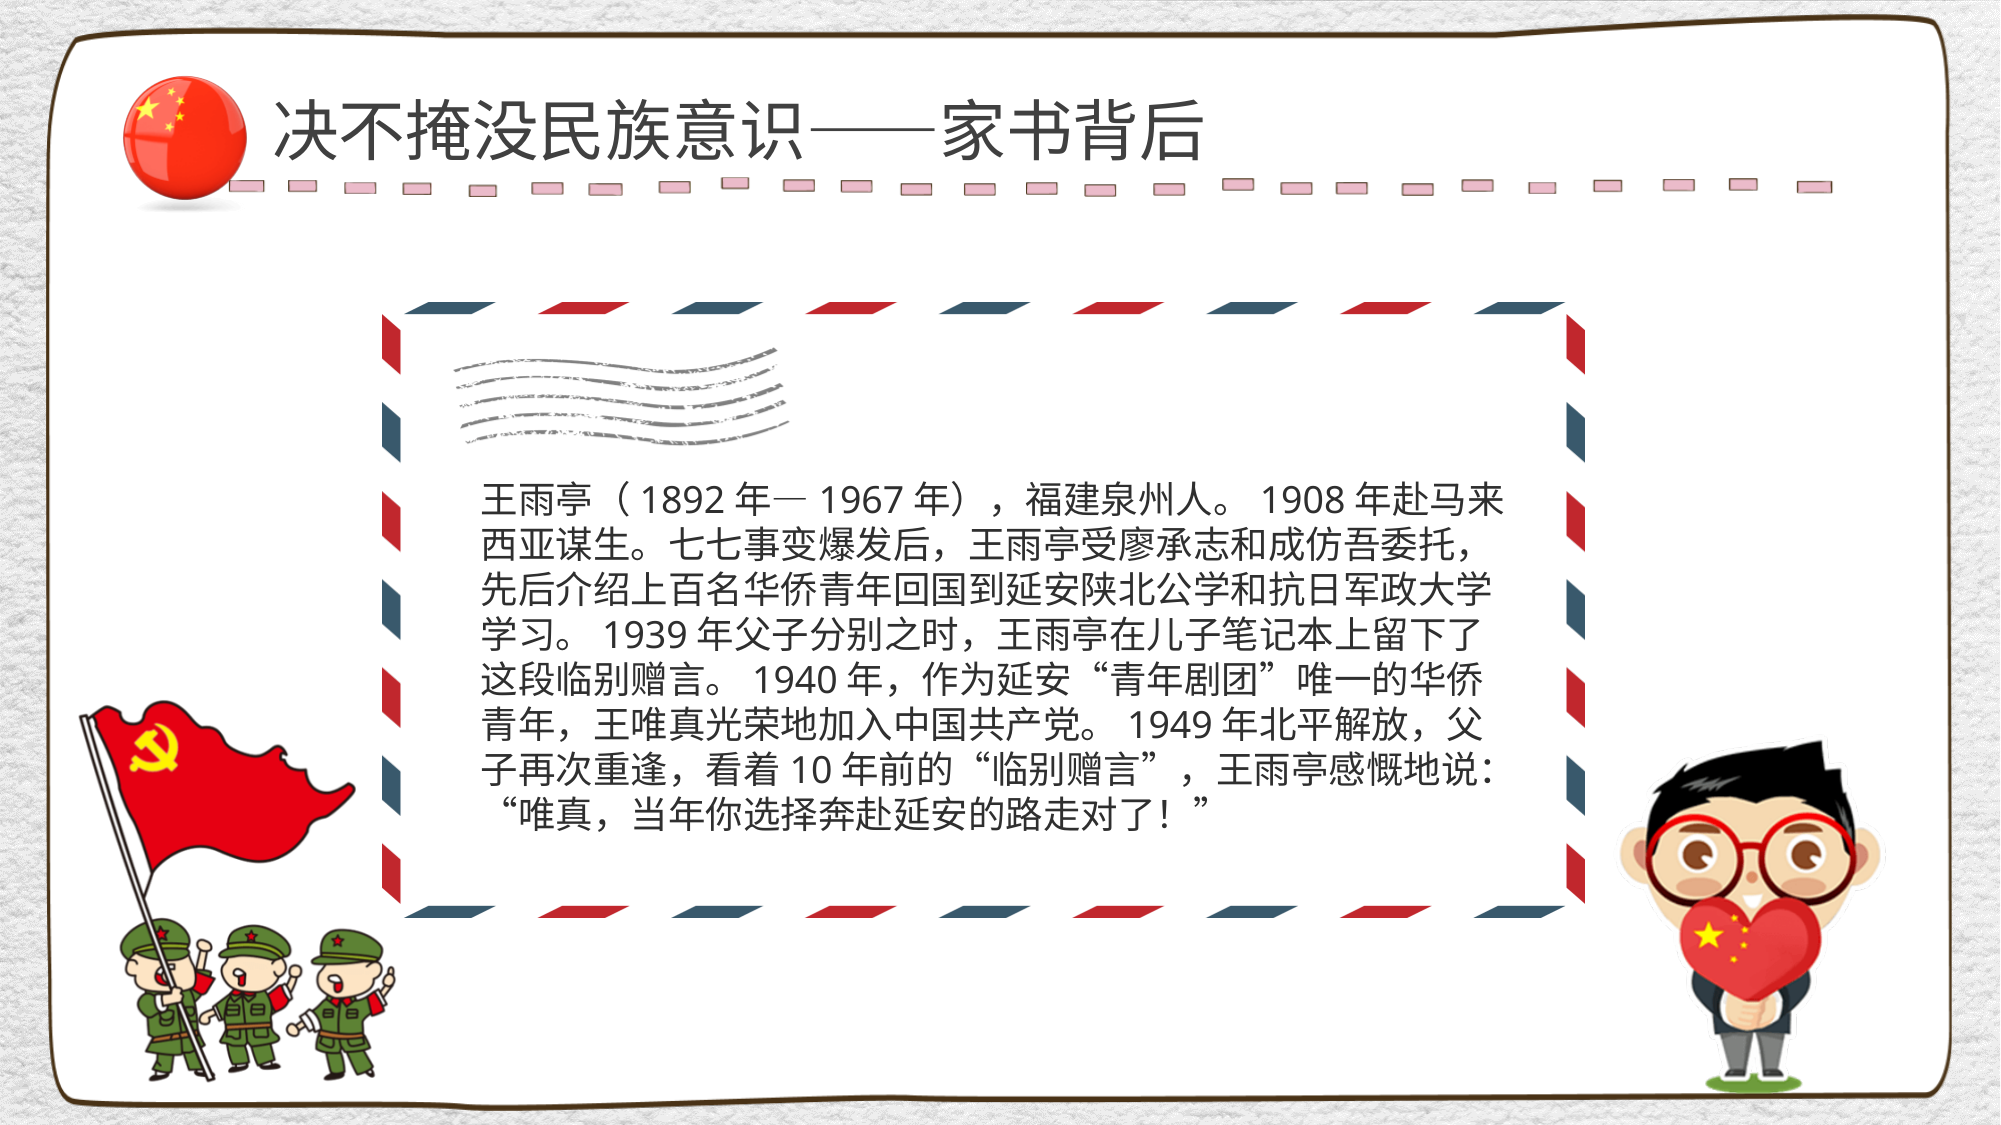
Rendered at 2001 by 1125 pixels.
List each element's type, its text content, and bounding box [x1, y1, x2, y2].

text_box 决不掩没民族意识——家书背后 [281, 81, 1326, 177]
picture [0, 0, 2001, 1125]
